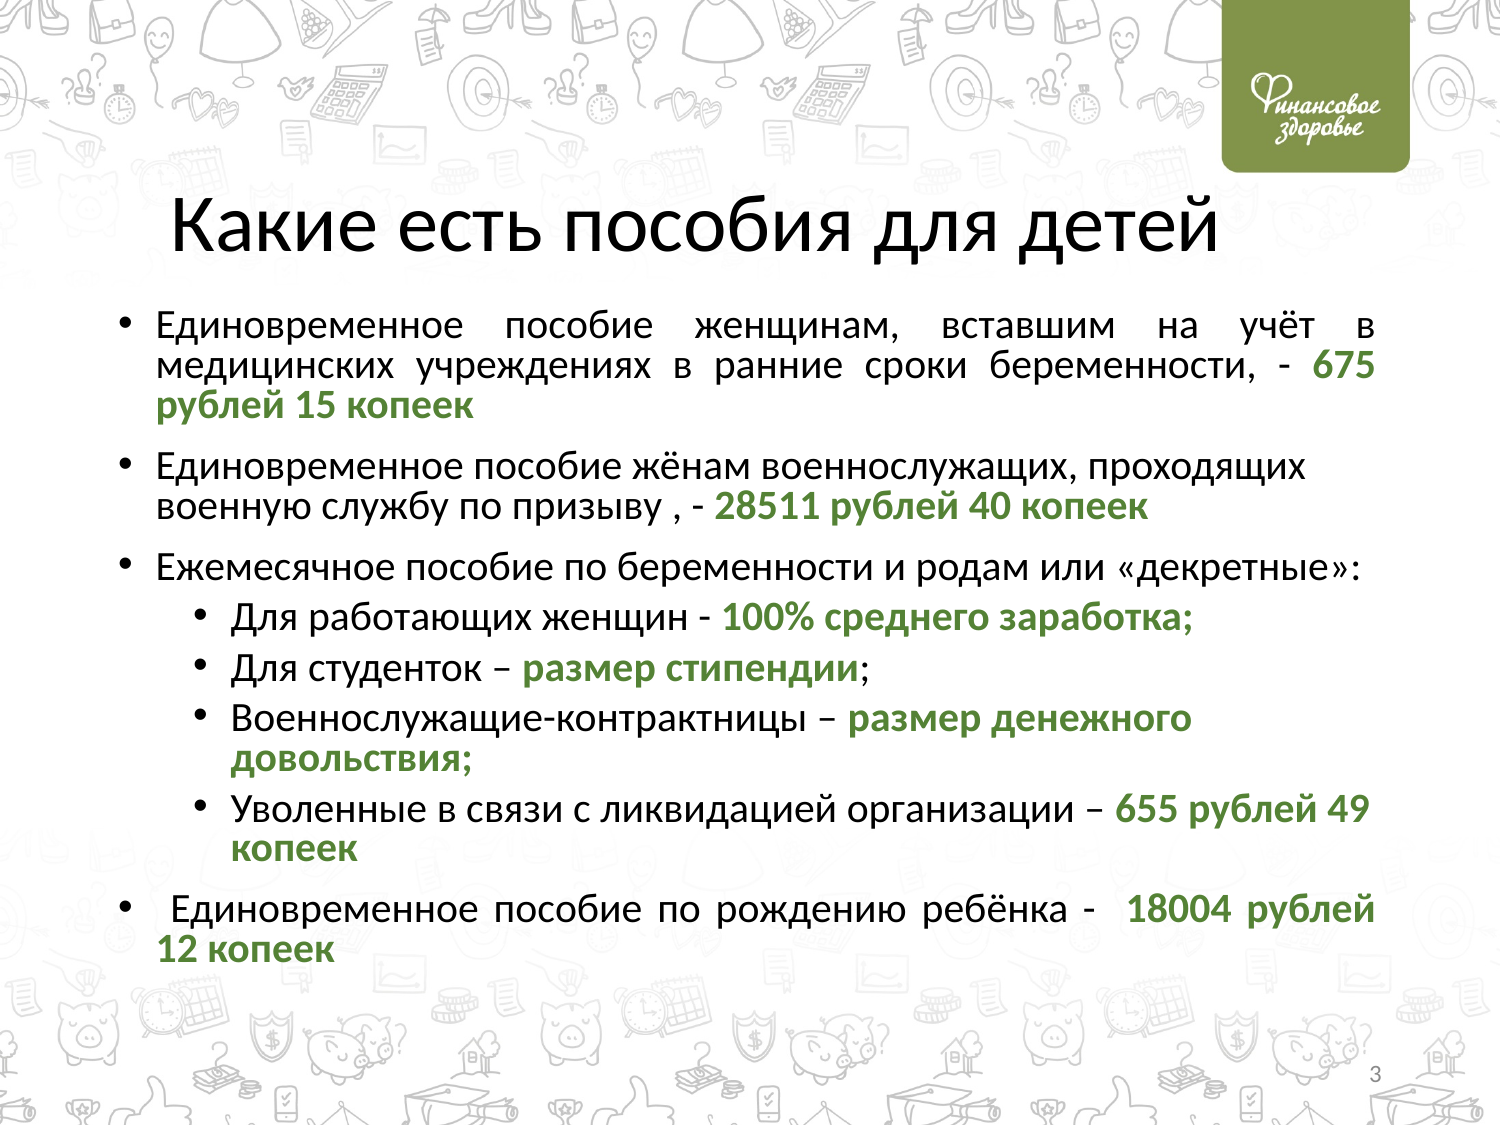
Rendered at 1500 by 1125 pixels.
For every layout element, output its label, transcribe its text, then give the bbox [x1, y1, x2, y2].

slide_number 3 [1059, 1042, 1397, 1103]
picture [0, 0, 1500, 1125]
title Какие есть пособия для детей [155, 172, 1397, 278]
list Единовременное пособие женщинам, вставшим на учёт в медицинских учреждениях в ранние сроки беременности, - 675 рублей 15 копеек Единовременное пособие жёнам военнослужащих, проходящих военную службу по призыву , - 28511 рублей 40 копеек Ежемесячное пособие по беременности и родам или «декретные»: Для работающих женщин - 100% среднего заработка; Для студенток – размер стипендии; Военнослужащие-контрактницы – размер денежного довольствия; Уволенные в связи с ликвидацией организации – 655 рублей 49 копеек Единовременное пособие по рождению ребёнка - 18004 рублей 12 копеек [103, 299, 1392, 1024]
